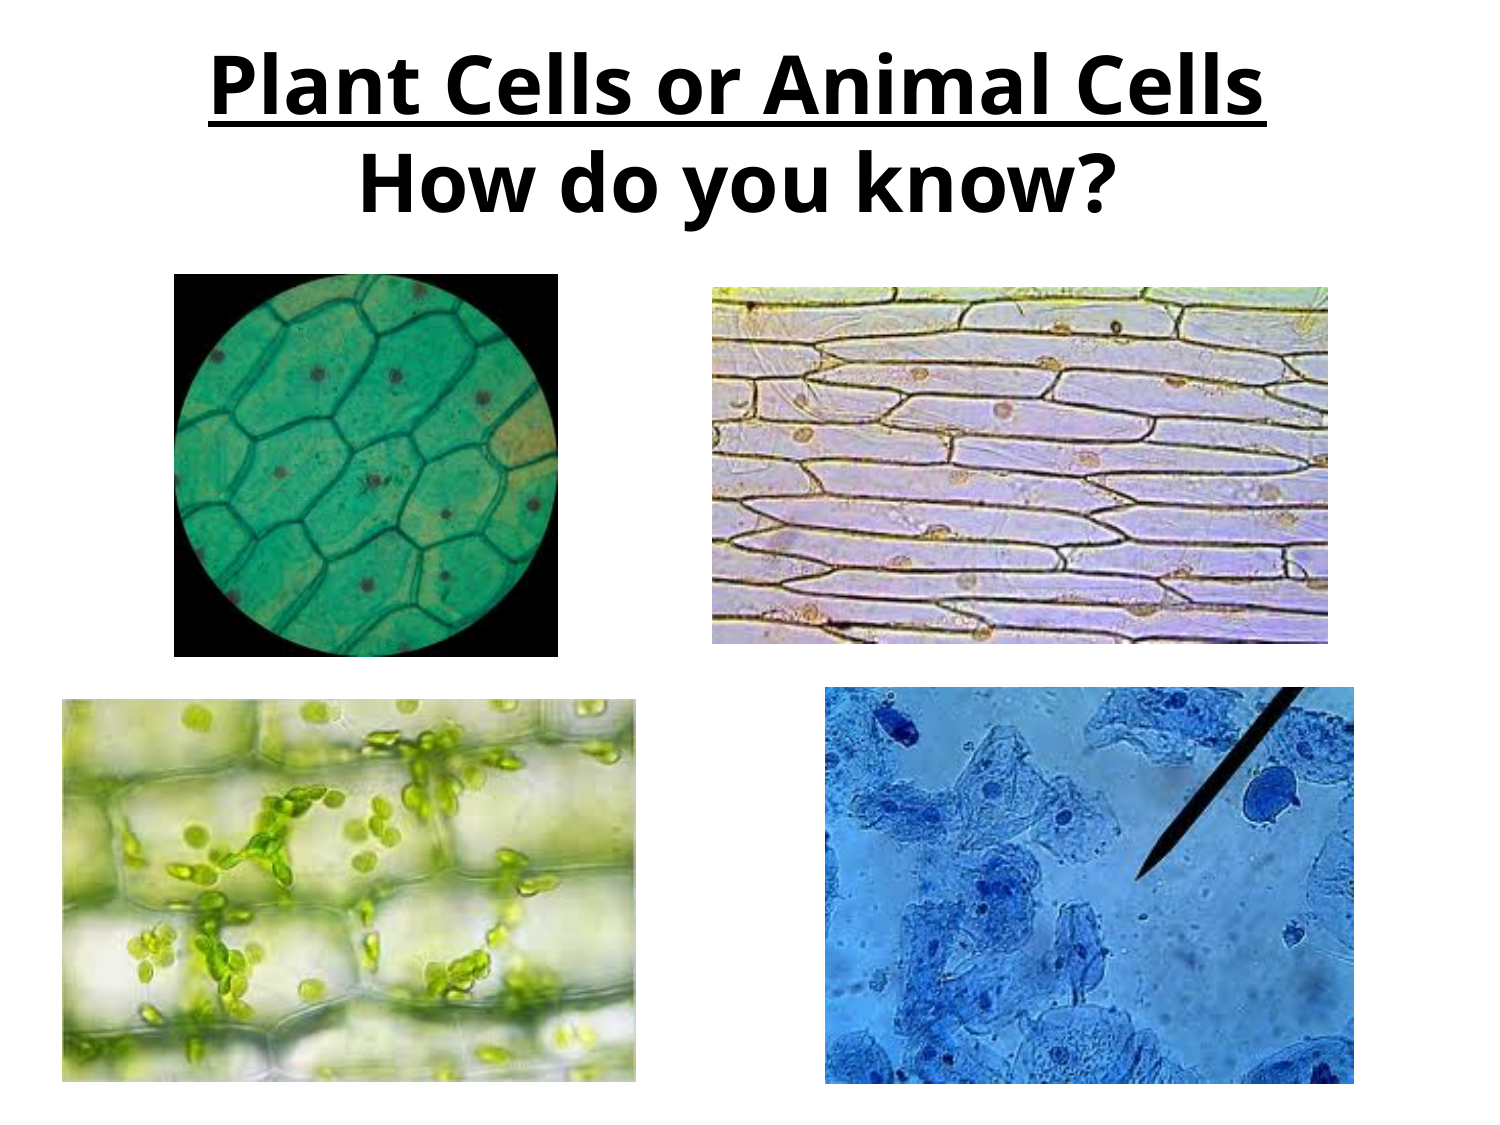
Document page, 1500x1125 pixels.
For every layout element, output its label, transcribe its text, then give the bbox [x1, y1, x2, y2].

picture [62, 699, 636, 1082]
picture [824, 687, 1355, 1084]
picture [174, 274, 558, 658]
title Plant Cells or Animal Cells How do you know? [87, 24, 1388, 238]
picture [712, 287, 1328, 644]
